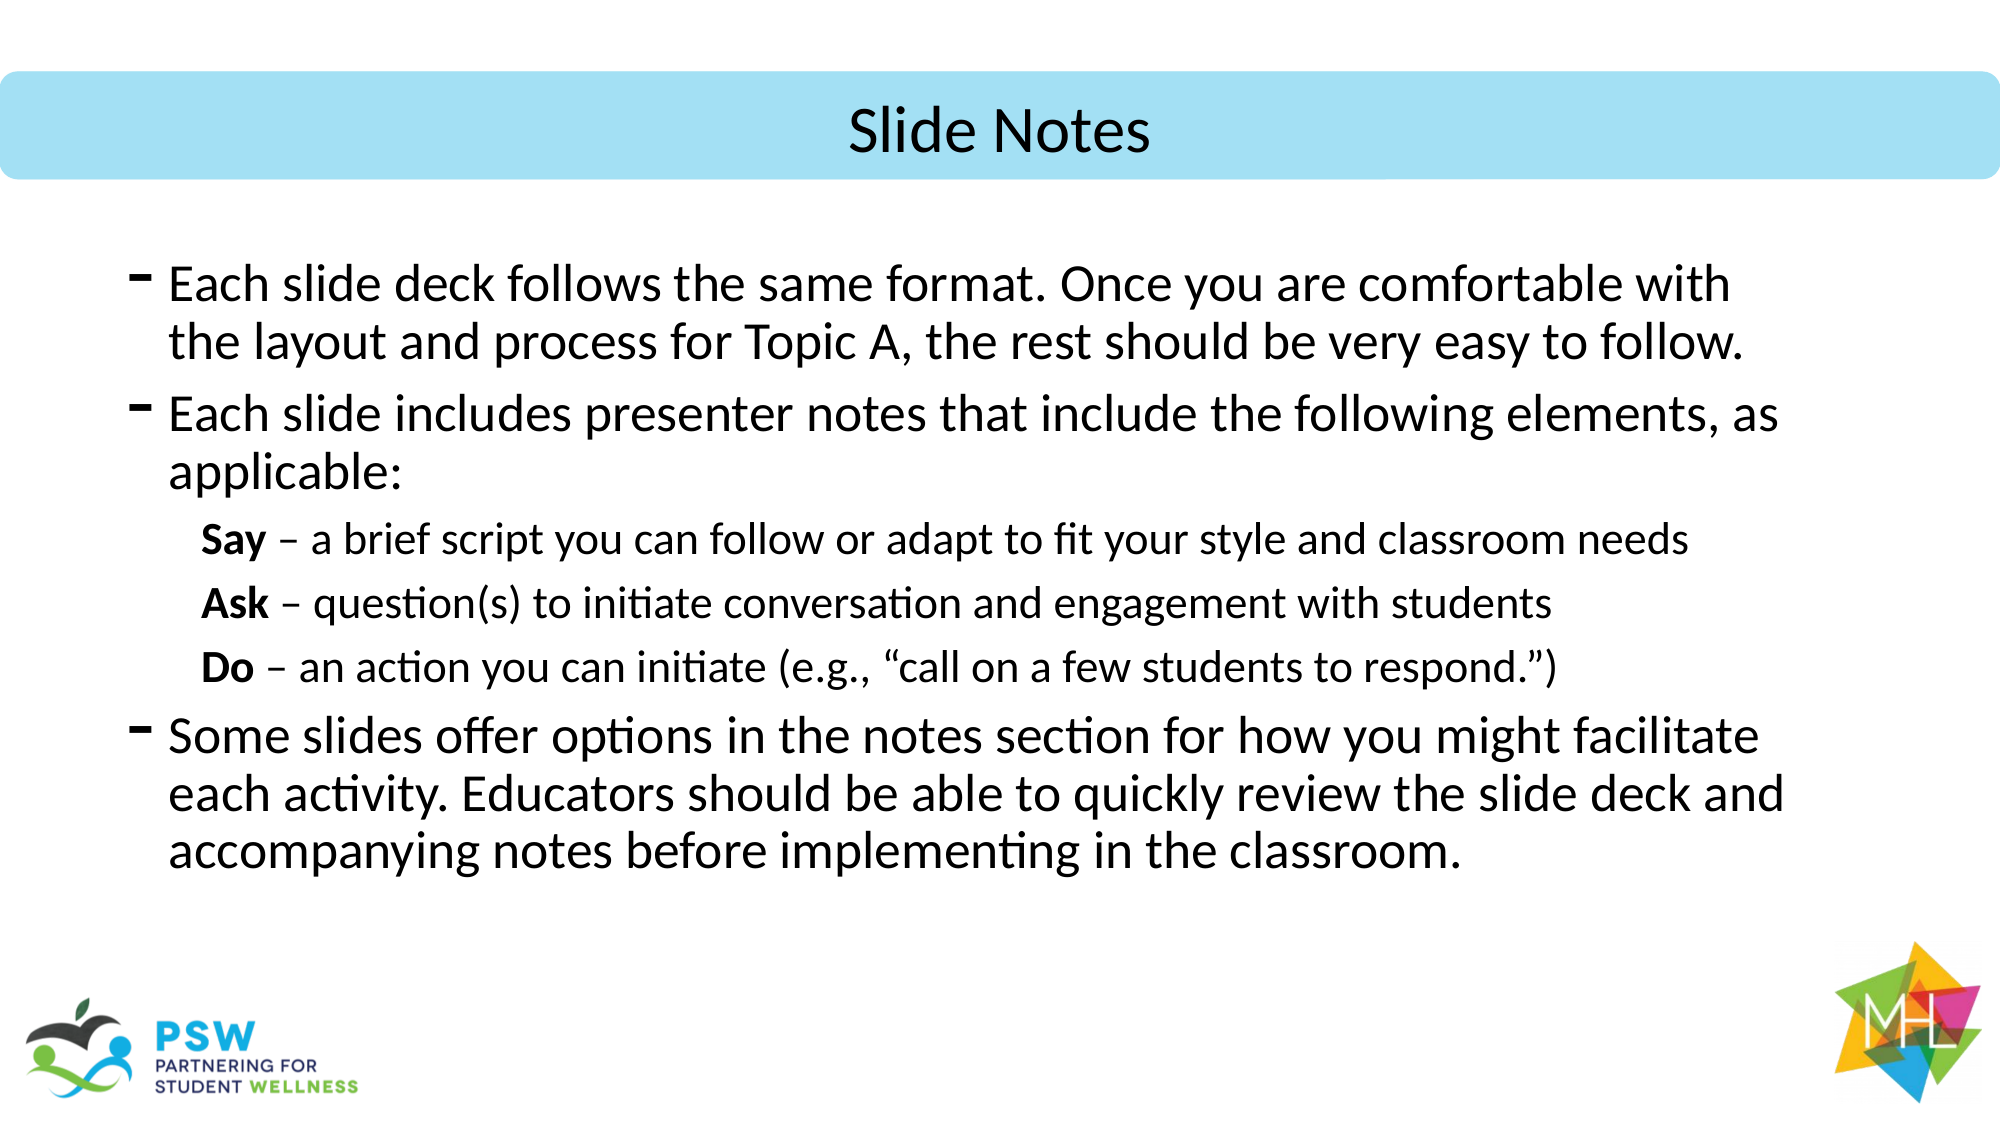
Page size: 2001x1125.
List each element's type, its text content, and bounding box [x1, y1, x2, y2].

picture [0, 0, 2001, 1125]
text_box Each slide deck follows the same format. Once you are comfortable with the layout and process for Topic A, the rest should be very easy to follow. Each slide includes presenter notes that include the following elements, as applicable: Say – a brief script you can follow or adapt to fit your style and classroom needs Ask – question(s) to initiate conversation and engagement with students Do – an action you can initiate (e.g., “call on a few students to respond.”) Some slides offer options in the notes section for how you might facilitate each activity. Educators should be able to quickly review the slide deck and accompanying notes before implementing in the classroom. [101, 247, 1830, 961]
text_box Slide Notes [0, 72, 2000, 179]
